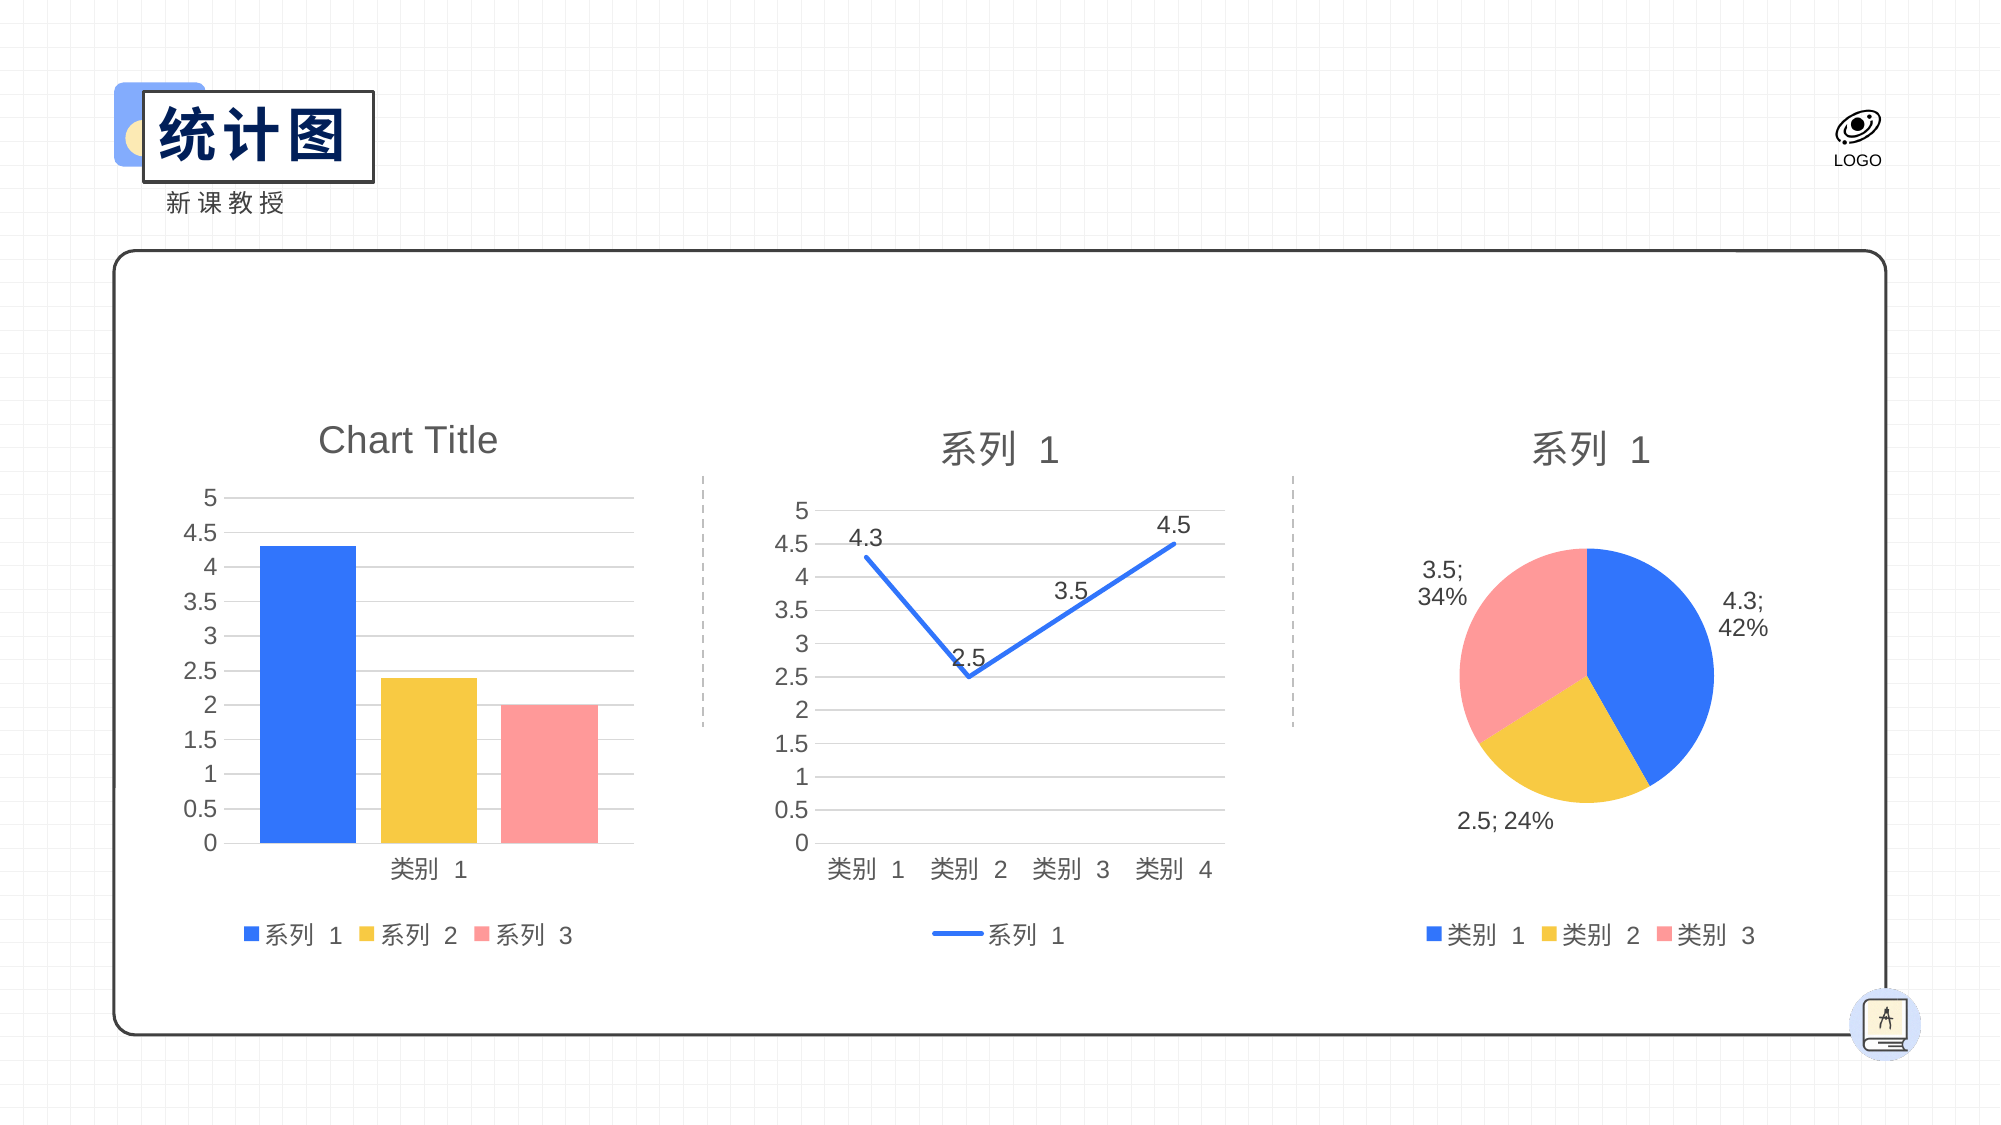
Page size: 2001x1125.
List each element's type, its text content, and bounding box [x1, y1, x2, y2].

list 统计图 [142, 90, 375, 184]
picture [1849, 988, 1921, 1061]
list 新课教授 [151, 184, 308, 226]
chart [765, 386, 1235, 959]
chart [1356, 386, 1826, 959]
picture [1831, 100, 1885, 154]
chart [174, 386, 644, 959]
